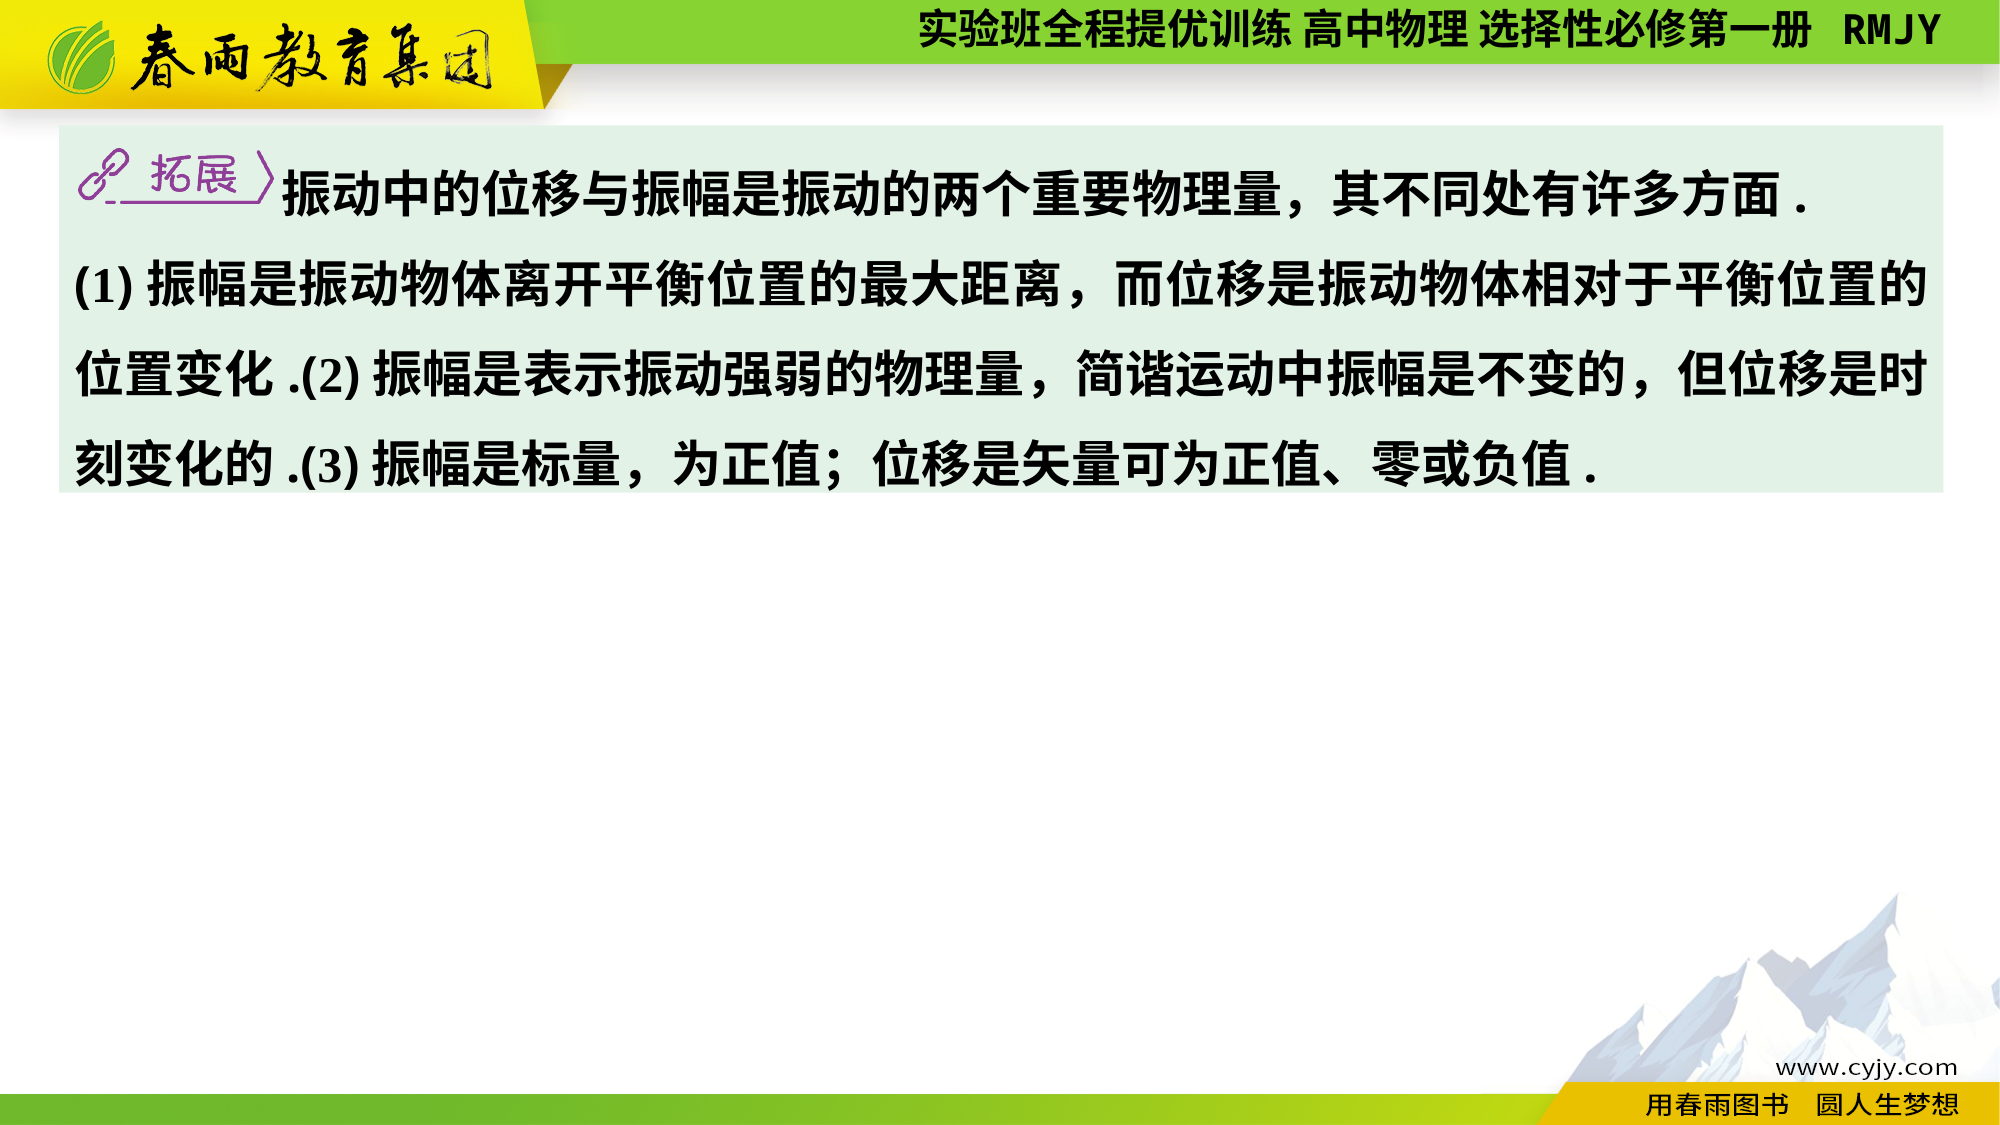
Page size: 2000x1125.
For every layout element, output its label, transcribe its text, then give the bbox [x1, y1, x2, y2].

list 振动中的位移与振幅是振动的两个重要物理量，其不同处有许多方面. (1)振幅是振动物体离开平衡位置的最大距离，而位移是振动物体相对于平衡位置的位置变化.(2)振幅是表示振动强弱的物理量，简谐运动中振幅是不变的，但位移是时刻变化的.(3)振幅是标量，为正值；位移是矢量可为正值、零或负值. [59, 125, 1944, 493]
picture [0, 0, 2000, 1125]
